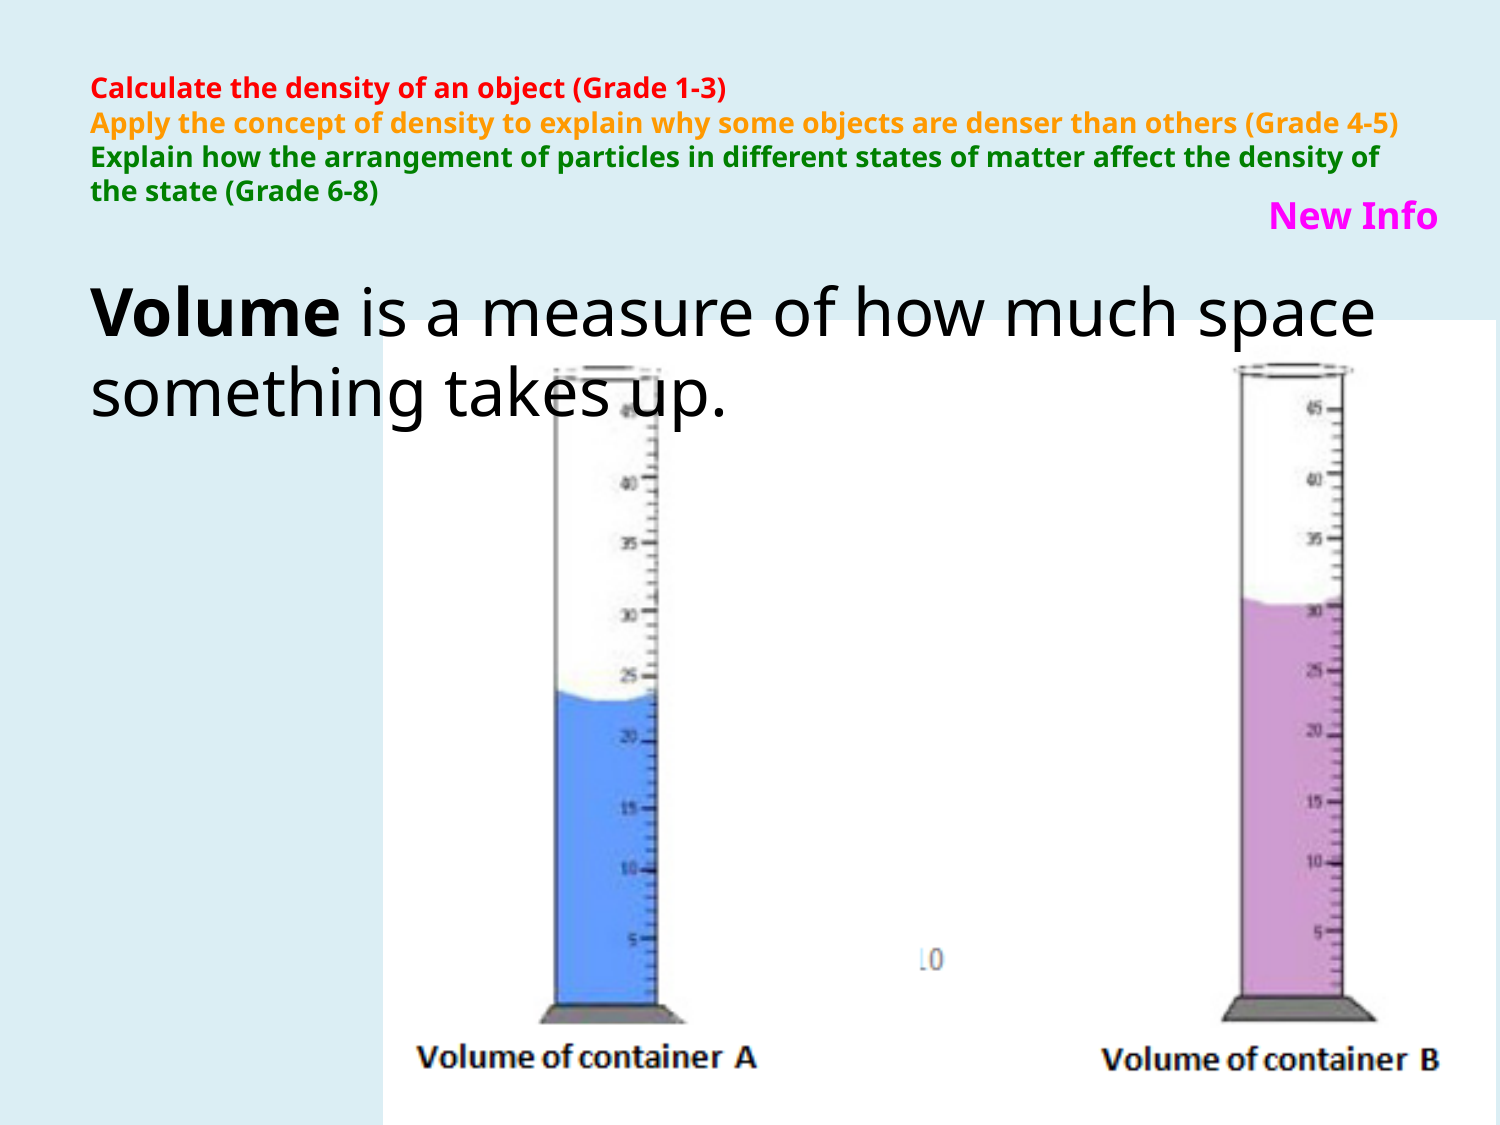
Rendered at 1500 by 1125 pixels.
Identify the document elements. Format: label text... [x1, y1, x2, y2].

title Calculate the density of an object (Grade 1-3) Apply the concept of density to explain why some objects are denser than others (Grade 4-5) Explain how the arrangement of particles in different states of matter affect the density of the state (Grade 6-8) [75, 45, 1425, 233]
text_box New Info [1253, 184, 1454, 245]
list Volume is a measure of how much space something takes up. [75, 262, 1425, 1005]
picture [383, 320, 1497, 1125]
